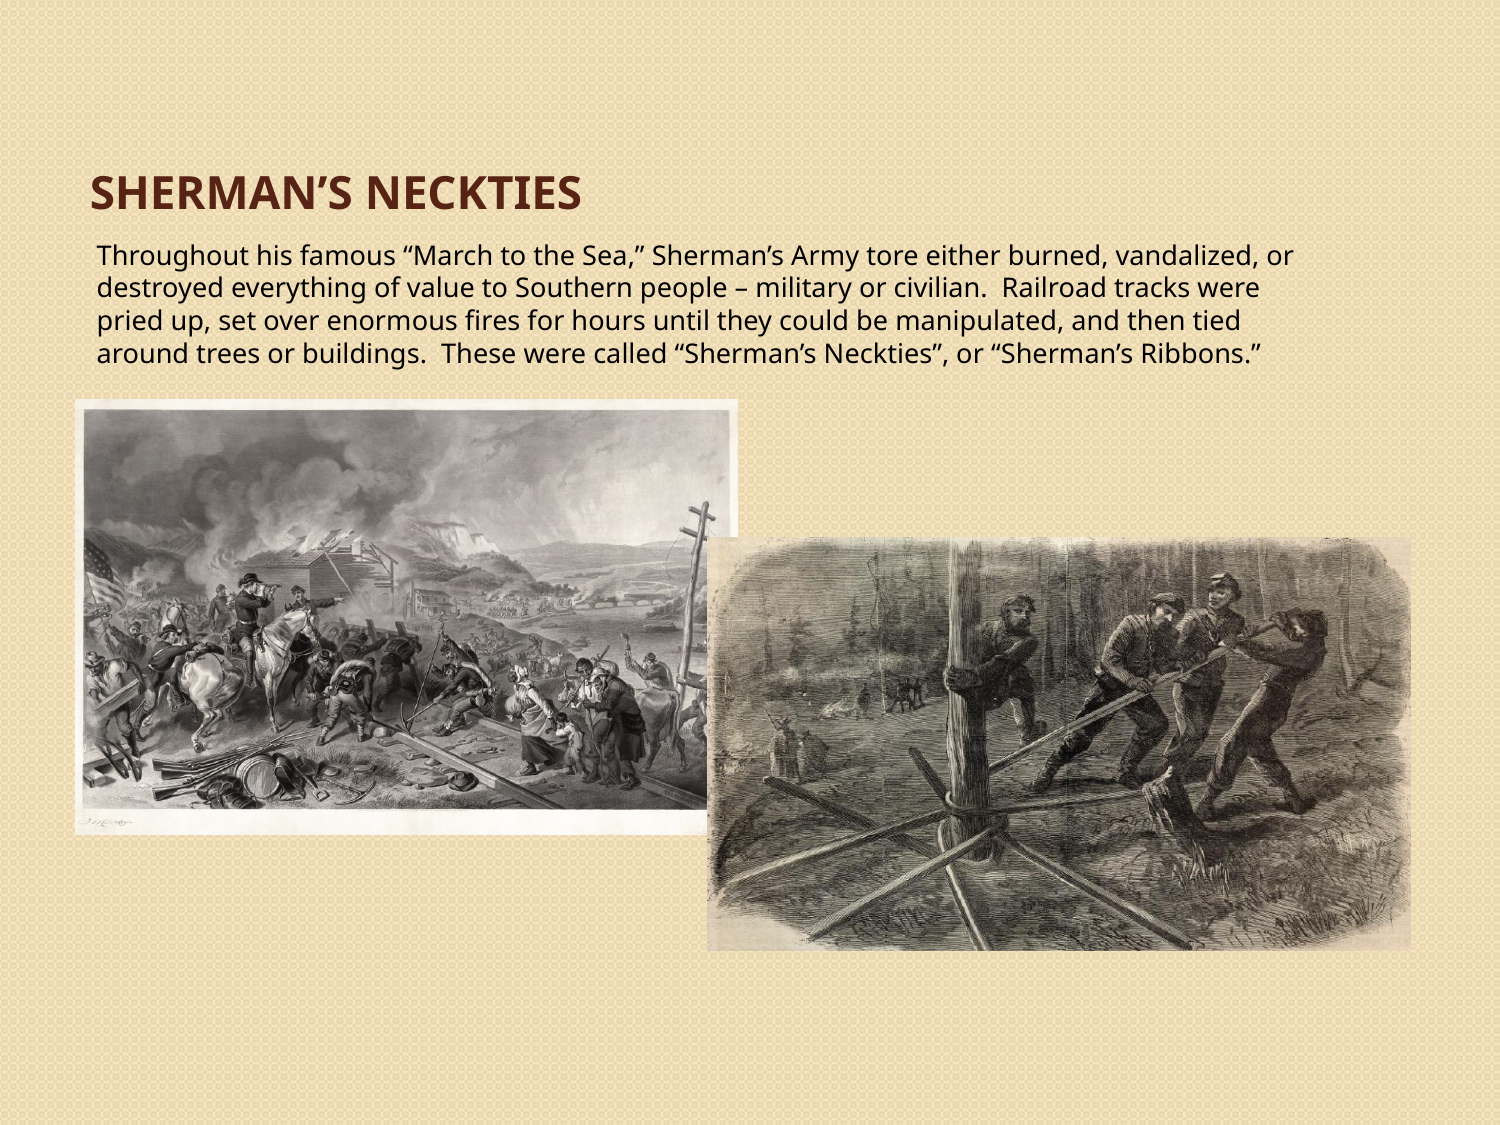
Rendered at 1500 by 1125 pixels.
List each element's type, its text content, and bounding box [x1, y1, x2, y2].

list Throughout his famous “March to the Sea,” Sherman’s Army tore either burned, vandalized, or destroyed everything of value to Southern people – military or civilian. Railroad tracks were pried up, set over enormous fires for hours until they could be manipulated, and then tied around trees or buildings. These were called “Sherman’s Neckties”, or “Sherman’s Ribbons.” [75, 230, 1338, 400]
picture [707, 537, 1411, 951]
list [74, 399, 738, 835]
title Sherman’s Neckties [75, 35, 700, 227]
